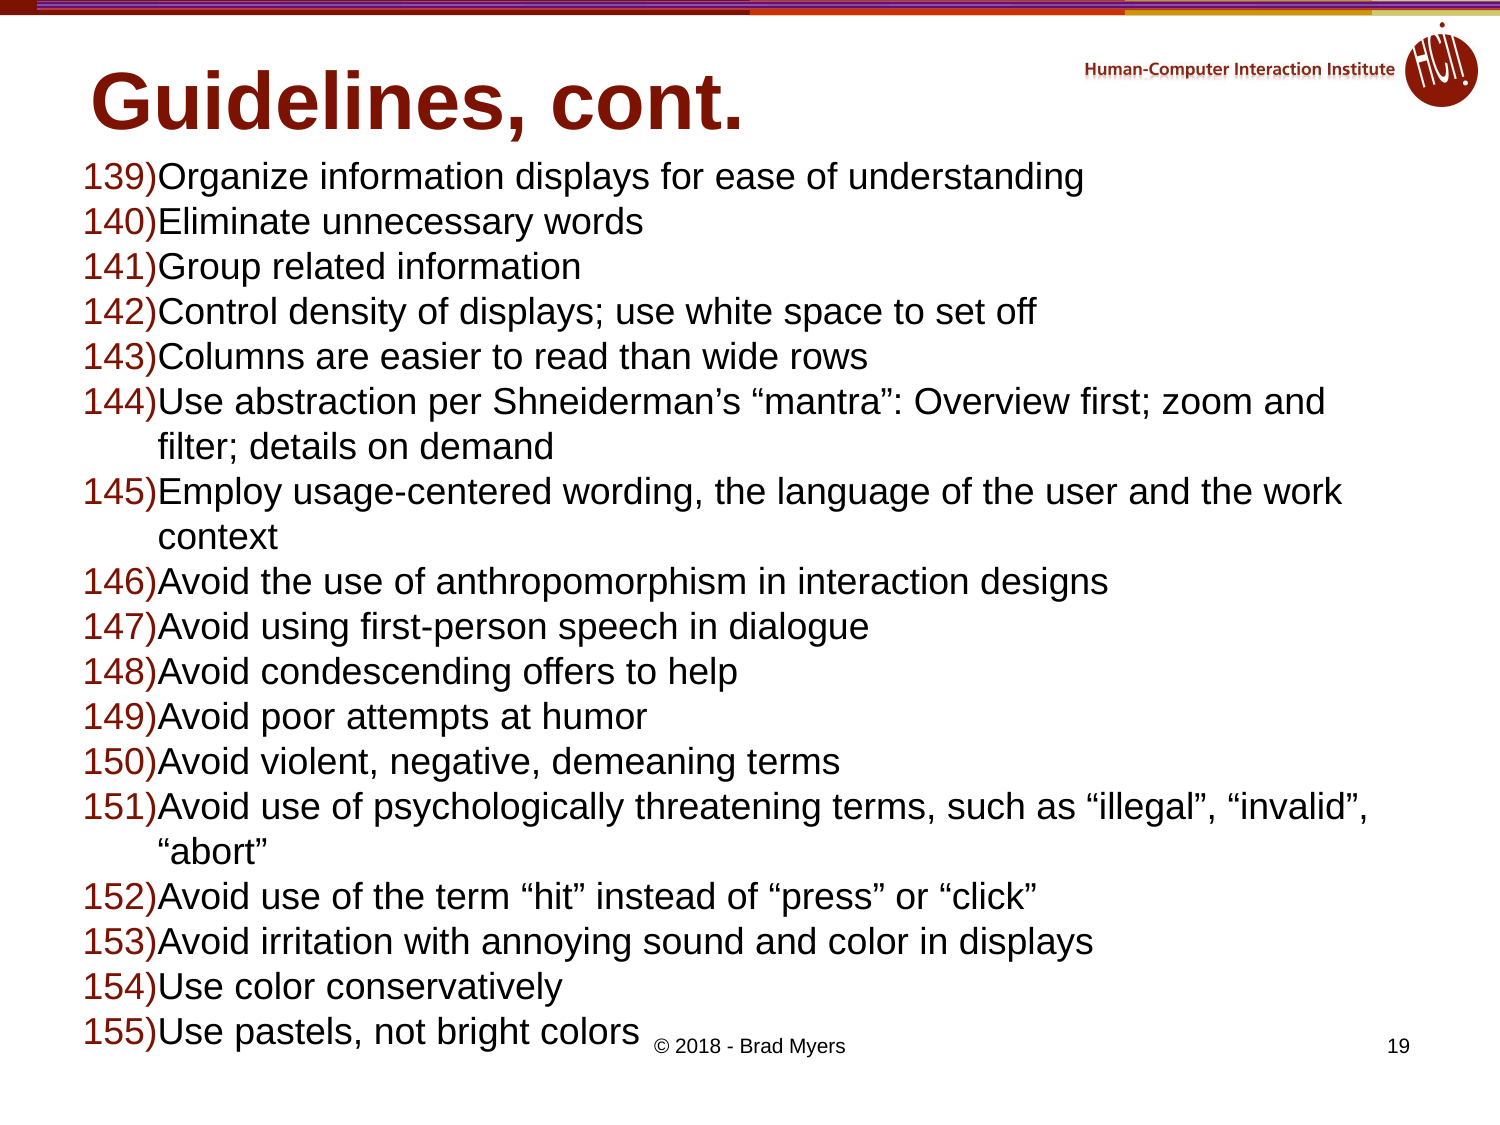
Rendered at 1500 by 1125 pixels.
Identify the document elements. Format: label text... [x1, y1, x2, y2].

picture [1313, 22, 1478, 107]
list Organize information displays for ease of understanding Eliminate unnecessary words Group related information Control density of displays; use white space to set off Columns are easier to read than wide rows Use abstraction per Shneiderman’s “mantra”: Overview first; zoom and filter; details on demand Employ usage-centered wording, the language of the user and the work context Avoid the use of anthropomorphism in interaction designs Avoid using first-person speech in dialogue Avoid condescending offers to help Avoid poor attempts at humor Avoid violent, negative, demeaning terms Avoid use of psychologically threatening terms, such as “illegal”, “invalid”, “abort” Avoid use of the term “hit” instead of “press” or “click” Avoid irritation with annoying sound and color in displays Use color conservatively Use pastels, not bright colors [67, 144, 1418, 1026]
slide_number 19 [1074, 1024, 1426, 1101]
picture [37, 1, 1500, 10]
title Guidelines, cont. [74, 19, 1313, 144]
footer © 2018 - Brad Myers [512, 1024, 988, 1101]
